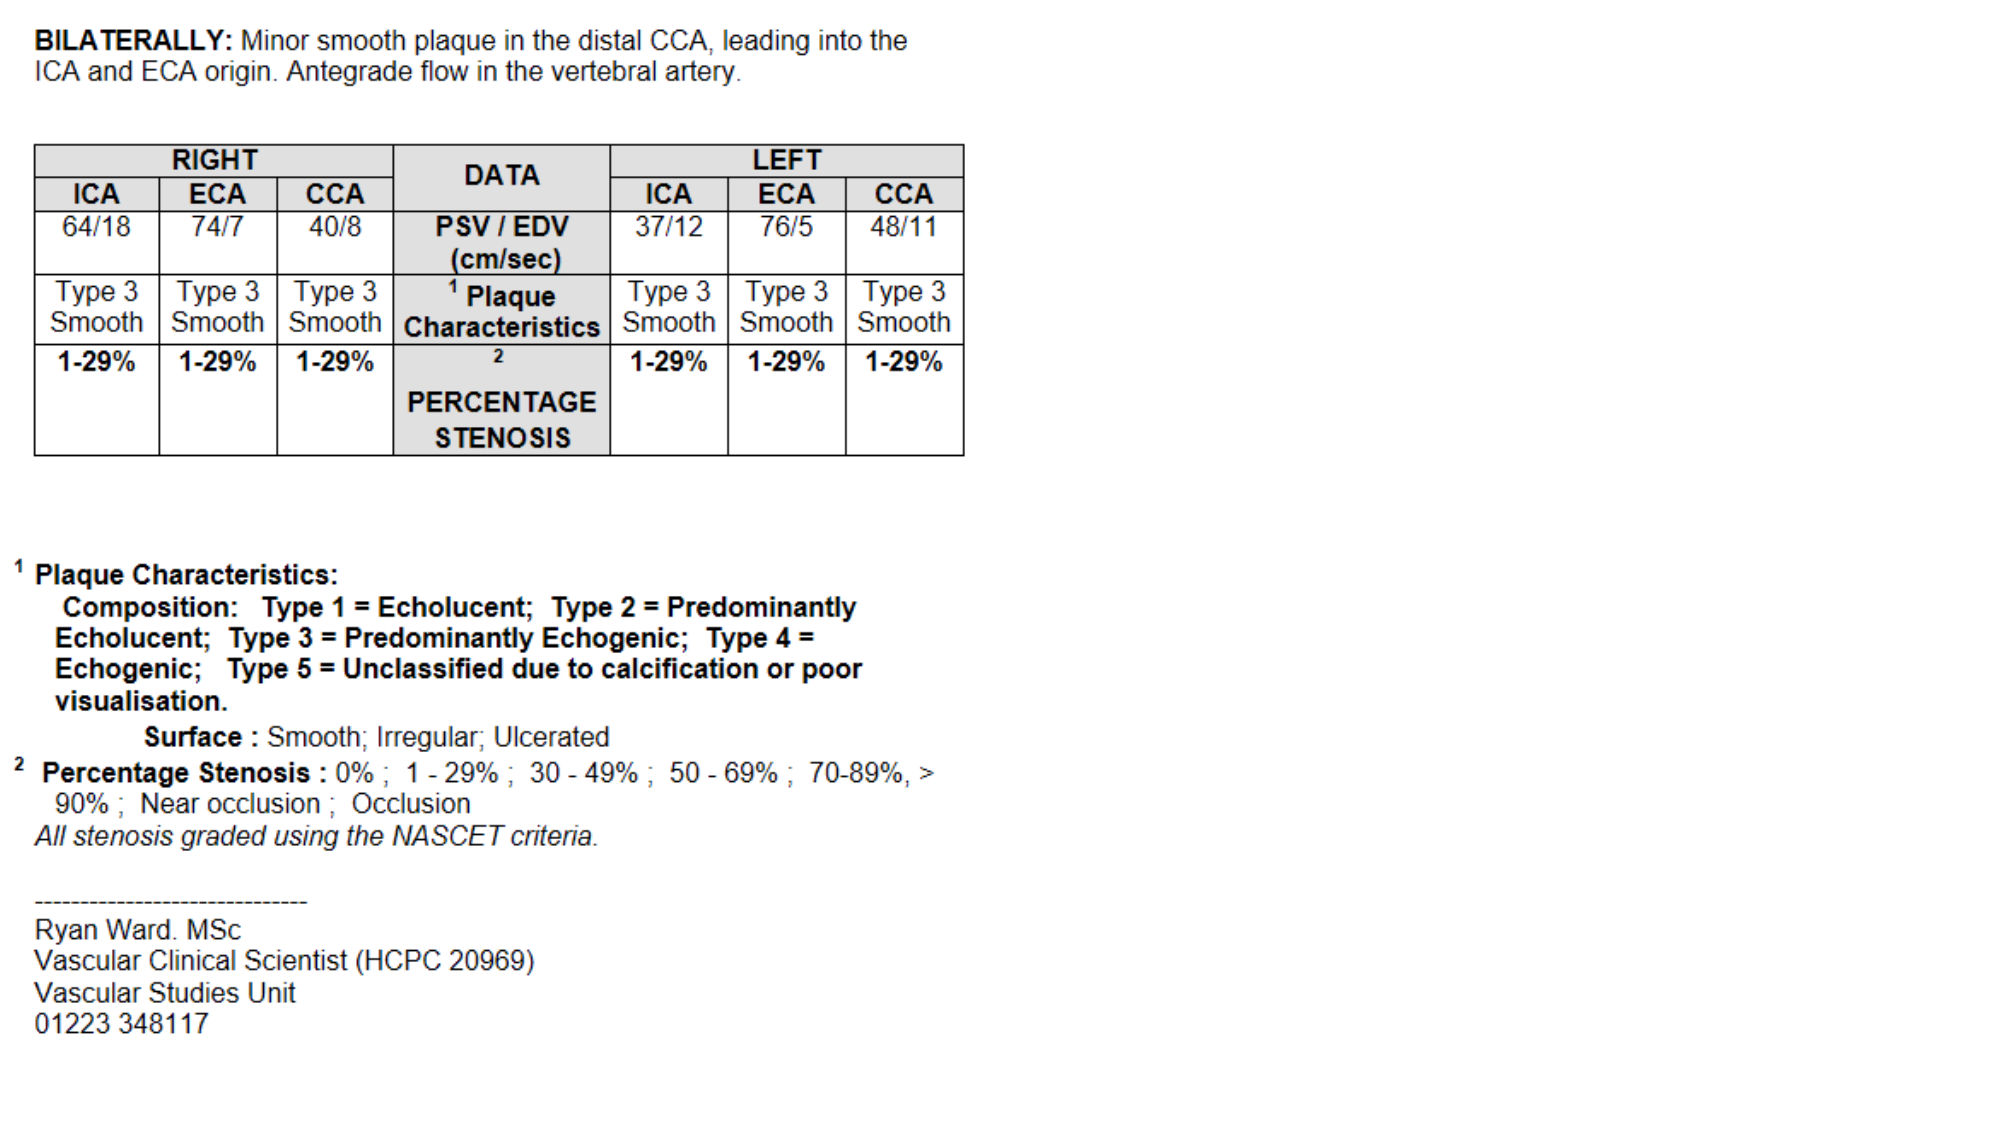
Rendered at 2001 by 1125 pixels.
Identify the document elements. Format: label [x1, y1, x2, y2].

picture [0, 18, 1117, 1090]
